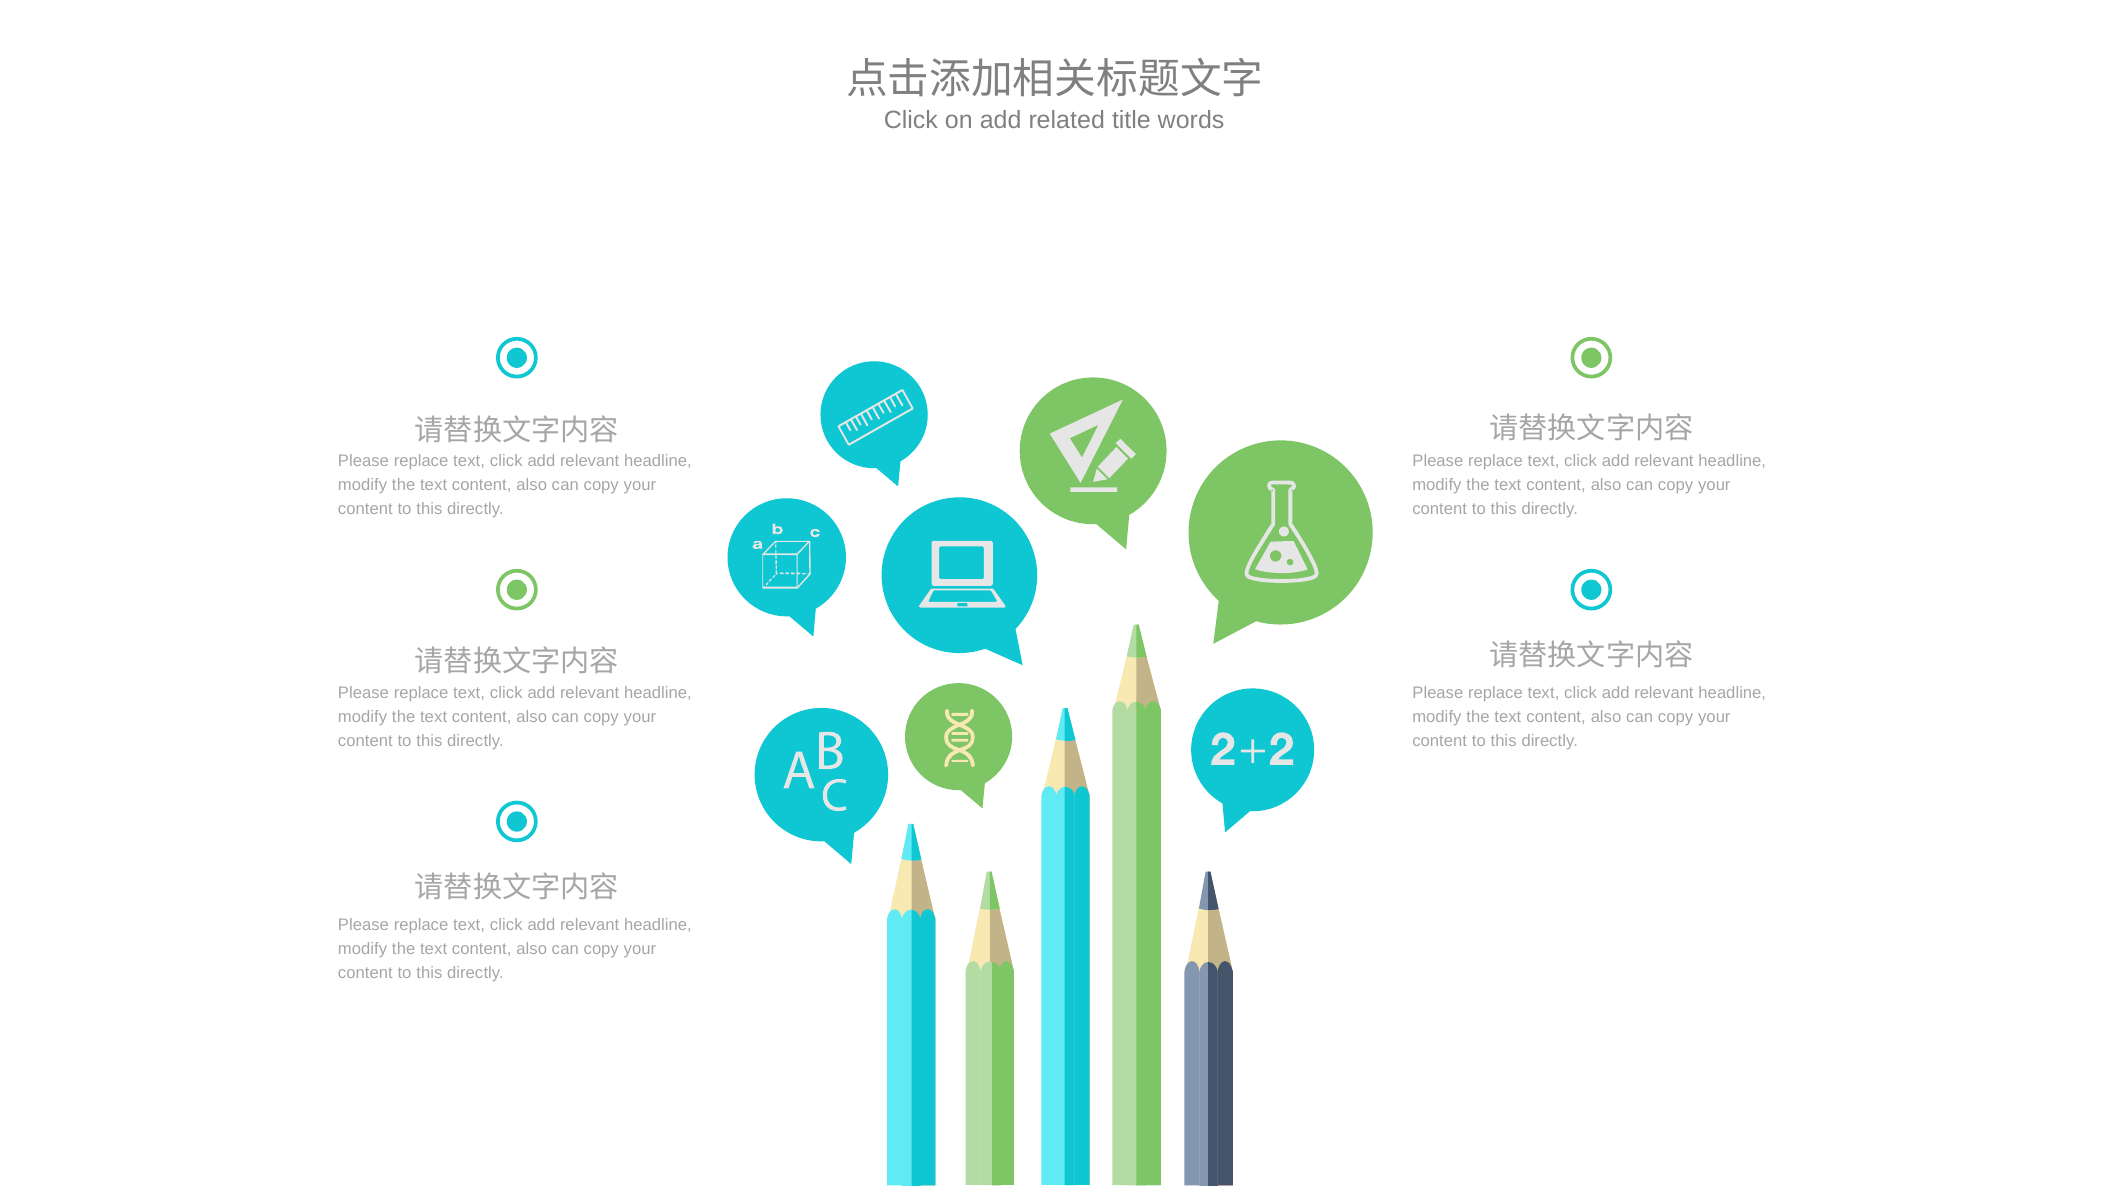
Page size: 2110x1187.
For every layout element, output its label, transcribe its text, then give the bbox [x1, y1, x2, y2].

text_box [872, 488, 1043, 666]
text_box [1412, 629, 1771, 749]
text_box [1412, 402, 1771, 517]
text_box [1112, 624, 1161, 1186]
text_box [495, 336, 538, 379]
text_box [1041, 707, 1090, 1186]
text_box Click on add related title words [864, 95, 1246, 158]
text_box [754, 707, 889, 865]
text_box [337, 861, 696, 981]
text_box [1183, 431, 1382, 644]
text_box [820, 361, 928, 487]
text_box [1570, 336, 1613, 379]
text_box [337, 634, 696, 749]
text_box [495, 800, 538, 843]
text_box 点击添加相关标题文字 [803, 44, 1307, 107]
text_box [495, 568, 538, 611]
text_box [1019, 377, 1167, 550]
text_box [904, 683, 1013, 809]
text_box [337, 404, 696, 517]
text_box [887, 823, 936, 1186]
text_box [965, 871, 1014, 1186]
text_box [1191, 688, 1315, 833]
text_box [1184, 871, 1233, 1186]
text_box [1570, 568, 1613, 611]
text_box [727, 498, 846, 637]
